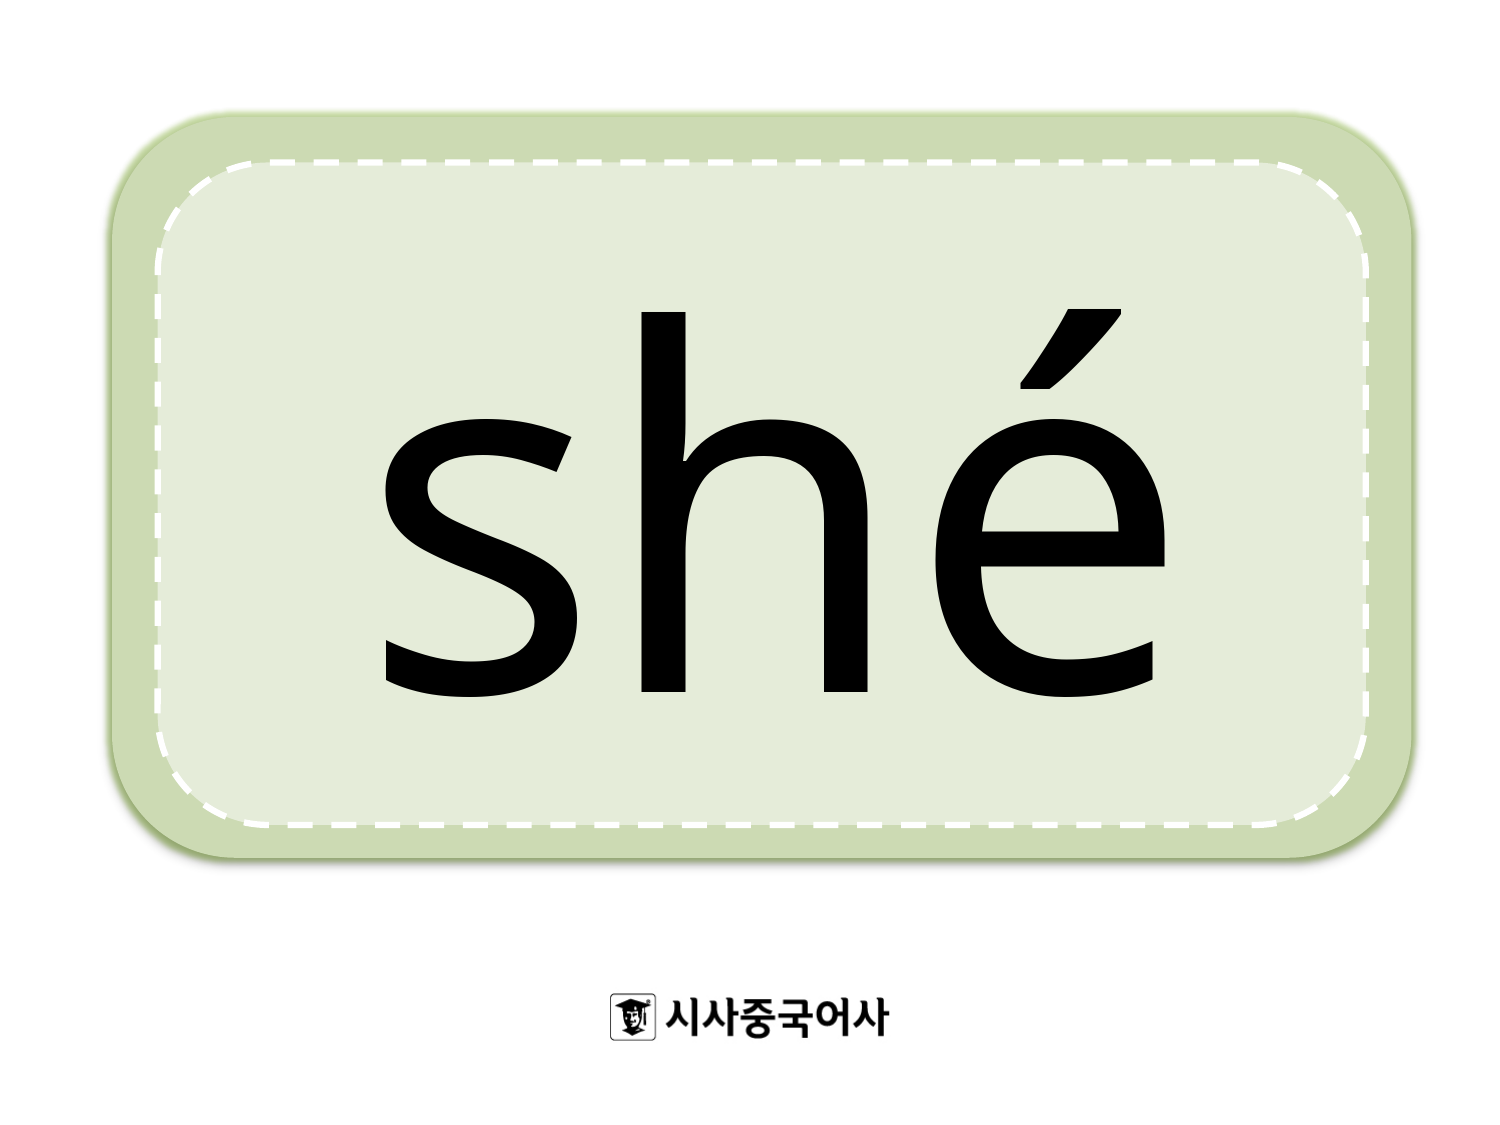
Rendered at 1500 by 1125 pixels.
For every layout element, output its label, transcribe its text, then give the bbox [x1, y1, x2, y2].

text_box shé [171, 160, 1380, 824]
picture [602, 987, 898, 1047]
